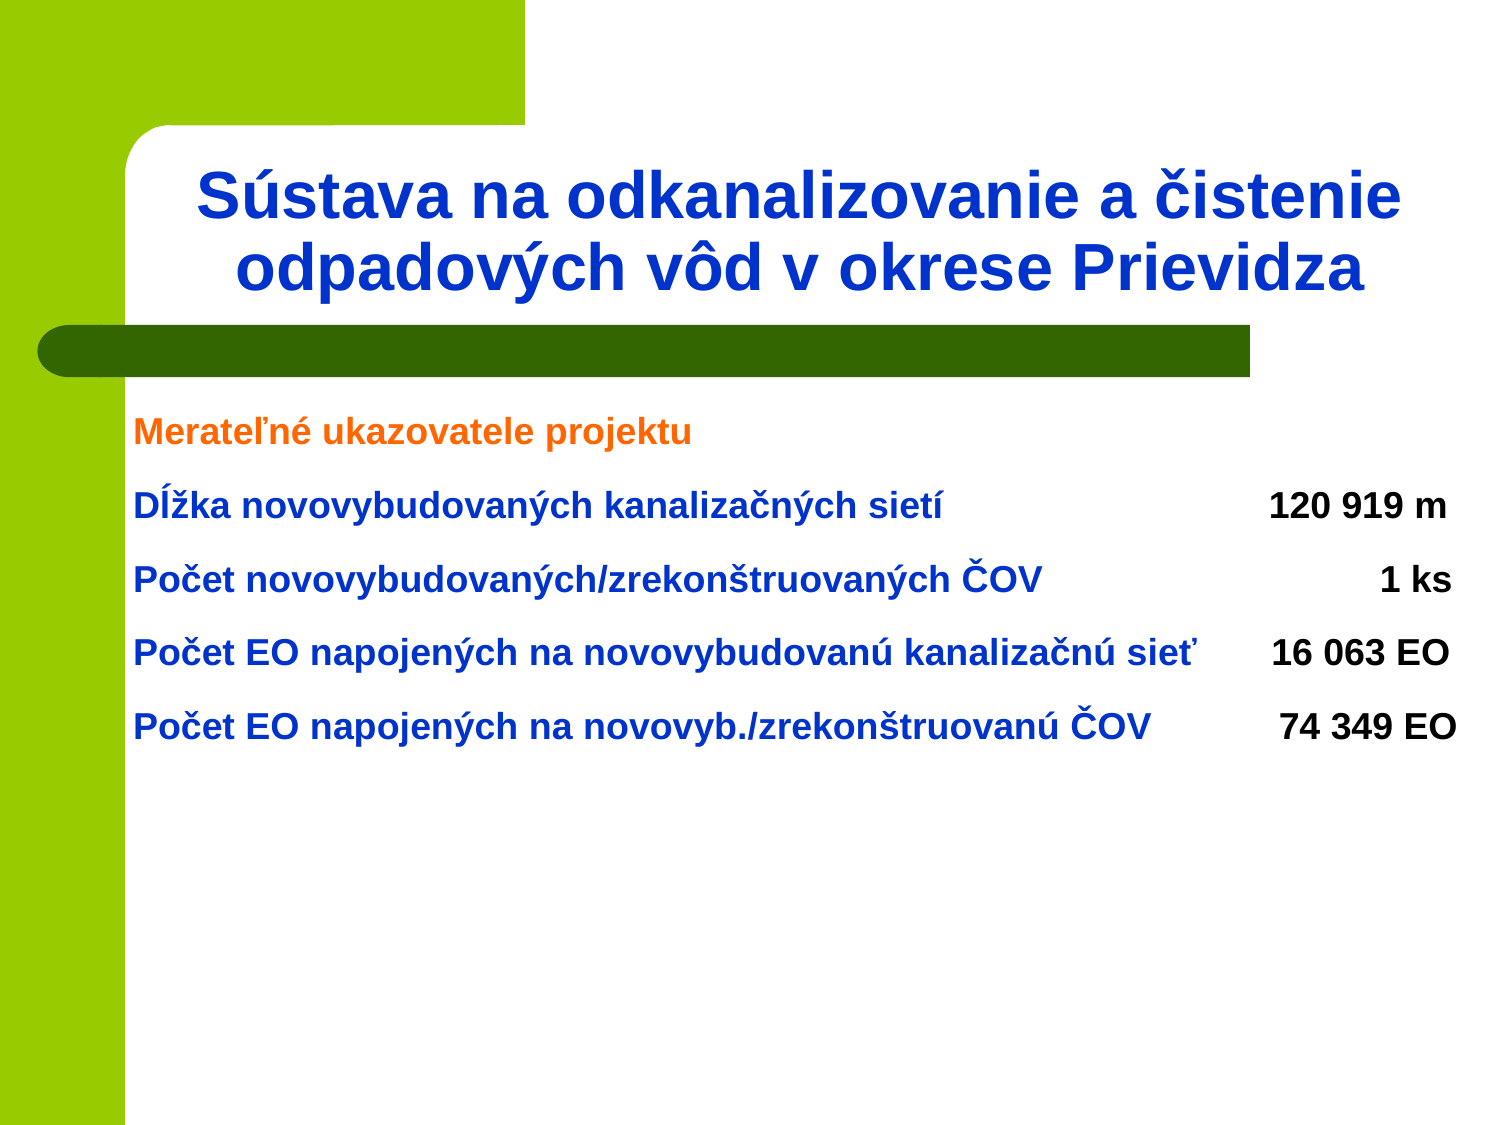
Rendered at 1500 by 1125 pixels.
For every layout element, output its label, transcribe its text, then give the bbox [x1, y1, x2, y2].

title Sústava na odkanalizovanie a čistenie odpadových vôd v okrese Prievidza [70, 124, 1500, 313]
list Merateľné ukazovatele projektu Dĺžka novovybudovaných kanalizačných sietí 120 919 m Počet novovybudovaných/zrekonštruovaných ČOV 1 ks Počet EO napojených na novovybudovanú kanalizačnú sieť 16 063 EO Počet EO napojených na novovyb./zrekonštruovanú ČOV 74 349 EO [117, 408, 1500, 1125]
